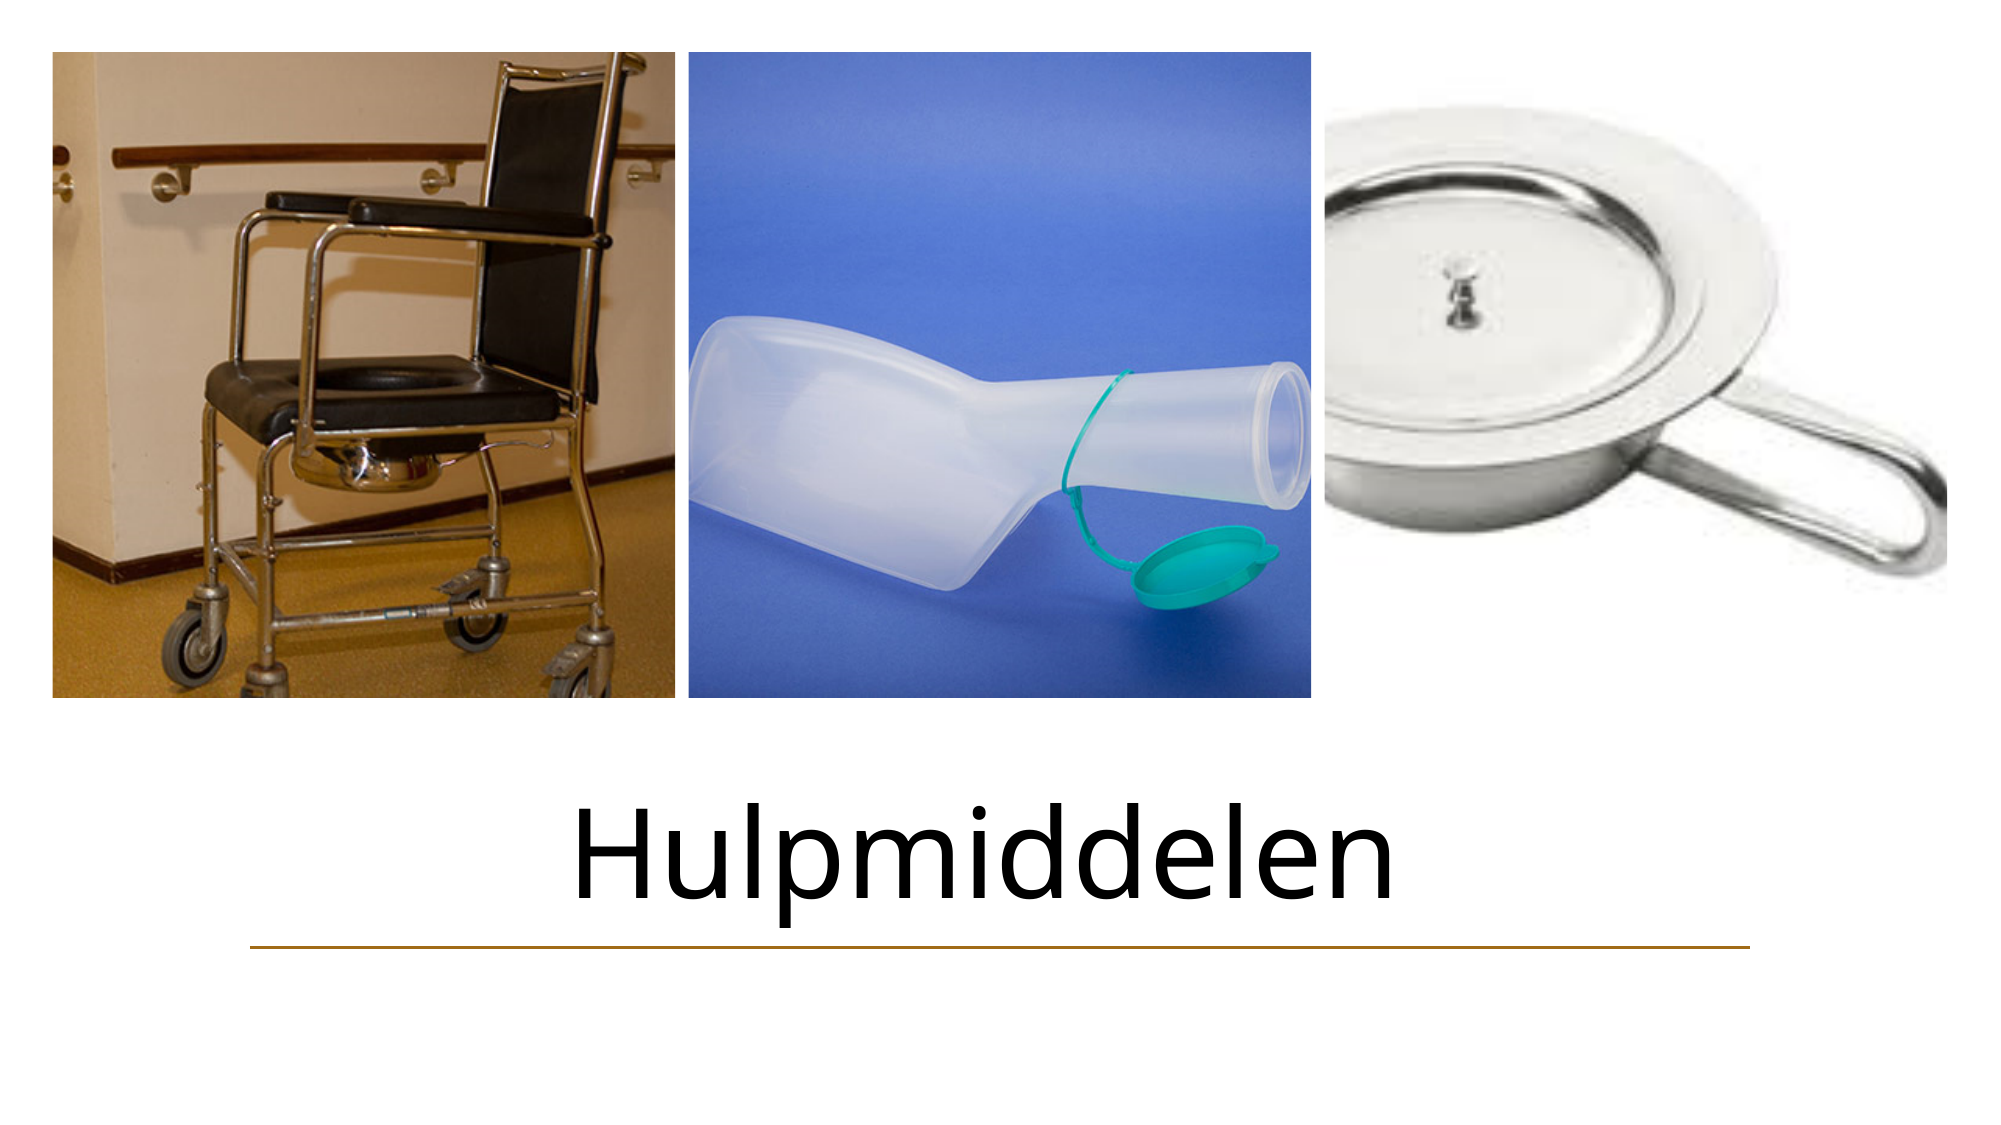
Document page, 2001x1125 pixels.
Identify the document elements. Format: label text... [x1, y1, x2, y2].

picture [688, 52, 1312, 698]
picture [1324, 52, 1948, 698]
title Hulpmiddelen [105, 749, 1895, 933]
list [52, 52, 676, 698]
